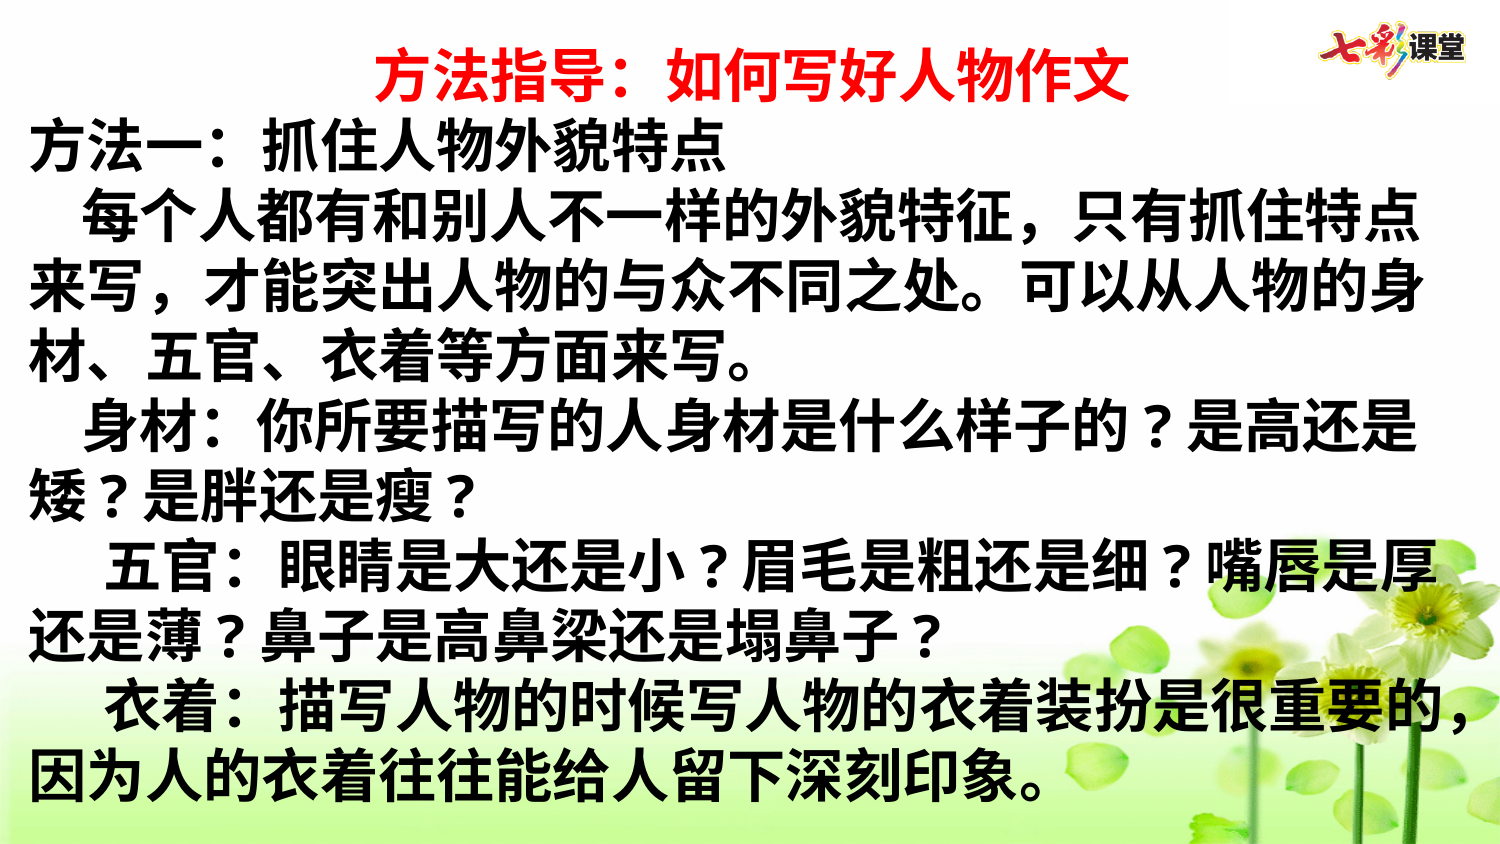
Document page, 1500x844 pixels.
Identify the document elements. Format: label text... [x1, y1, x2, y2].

text_box 方法指导：如何写好人物作文 方法一：抓住人物外貌特点 每个人都有和别人不一样的外貌特征，只有抓住特点来写，才能突出人物的与众不同之处。可以从人物的身材、五官、衣着等方面来写。 身材：你所要描写的人身材是什么样子的?是高还是矮?是胖还是瘦? 五官：眼睛是大还是小?眉毛是粗还是细?嘴唇是厚还是薄?鼻子是高鼻梁还是塌鼻子? 衣着：描写人物的时候写人物的衣着装扮是很重要的，因为人的衣着往往能给人留下深刻印象。 [13, 32, 1486, 817]
picture [0, 0, 1500, 844]
